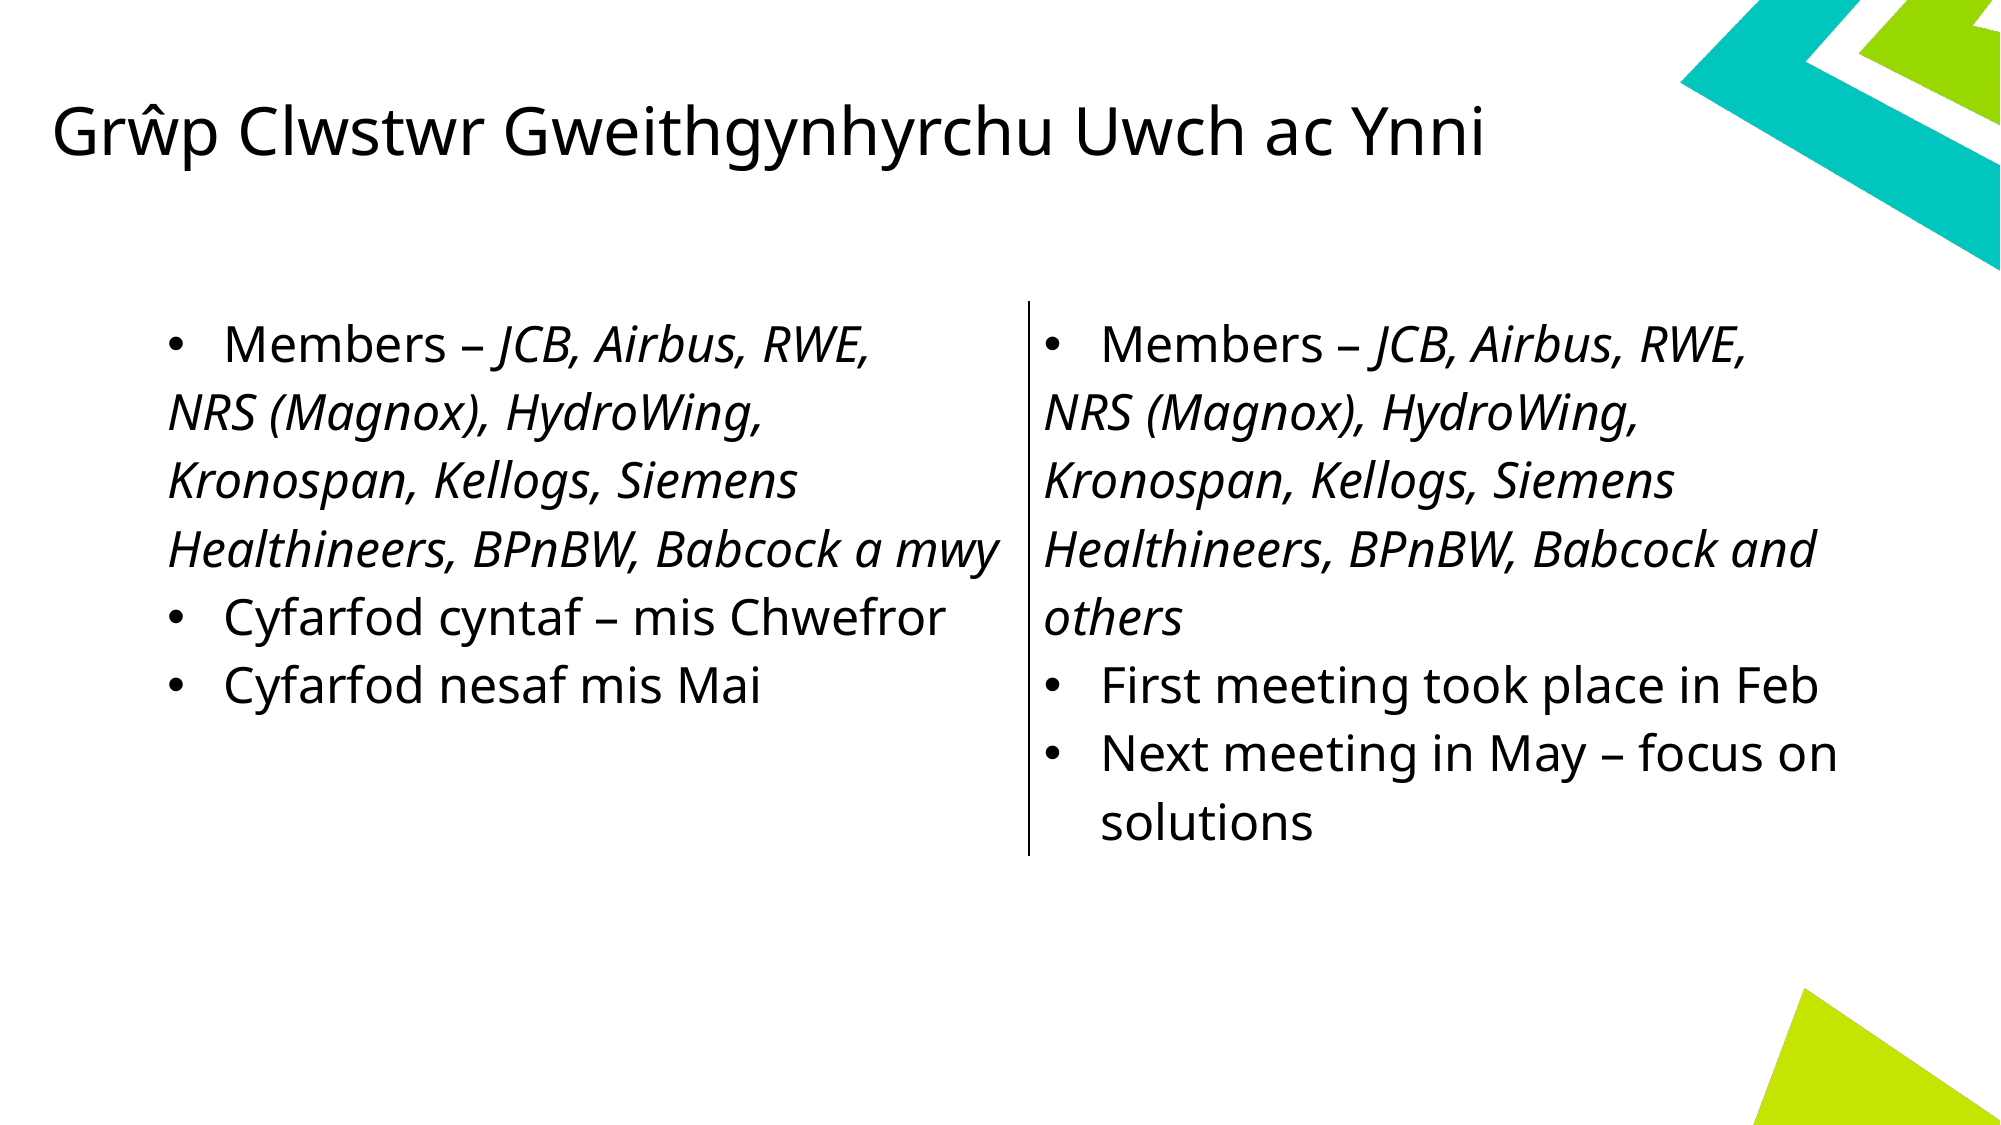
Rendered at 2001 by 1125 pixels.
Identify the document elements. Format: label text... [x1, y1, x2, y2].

picture [1753, 988, 2000, 1125]
picture [1680, 0, 2000, 271]
text_box Grŵp Clwstwr Gweithgynhyrchu Uwch ac Ynni [36, 81, 1680, 177]
table_header Members – JCB, Airbus, RWE, NRS (Magnox), HydroWing, Kronospan, Kellogs, Siemens Healthineers, BPnBW, Babcock a mwy Cyfarfod cyntaf – mis Chwefror Cyfarfod nesaf mis Mai [153, 301, 1028, 856]
table_header Members – JCB, Airbus, RWE, NRS (Magnox), HydroWing, Kronospan, Kellogs, Siemens Healthineers, BPnBW, Babcock and others First meeting took place in Feb Next meeting in May – focus on solutions [1030, 301, 1905, 856]
